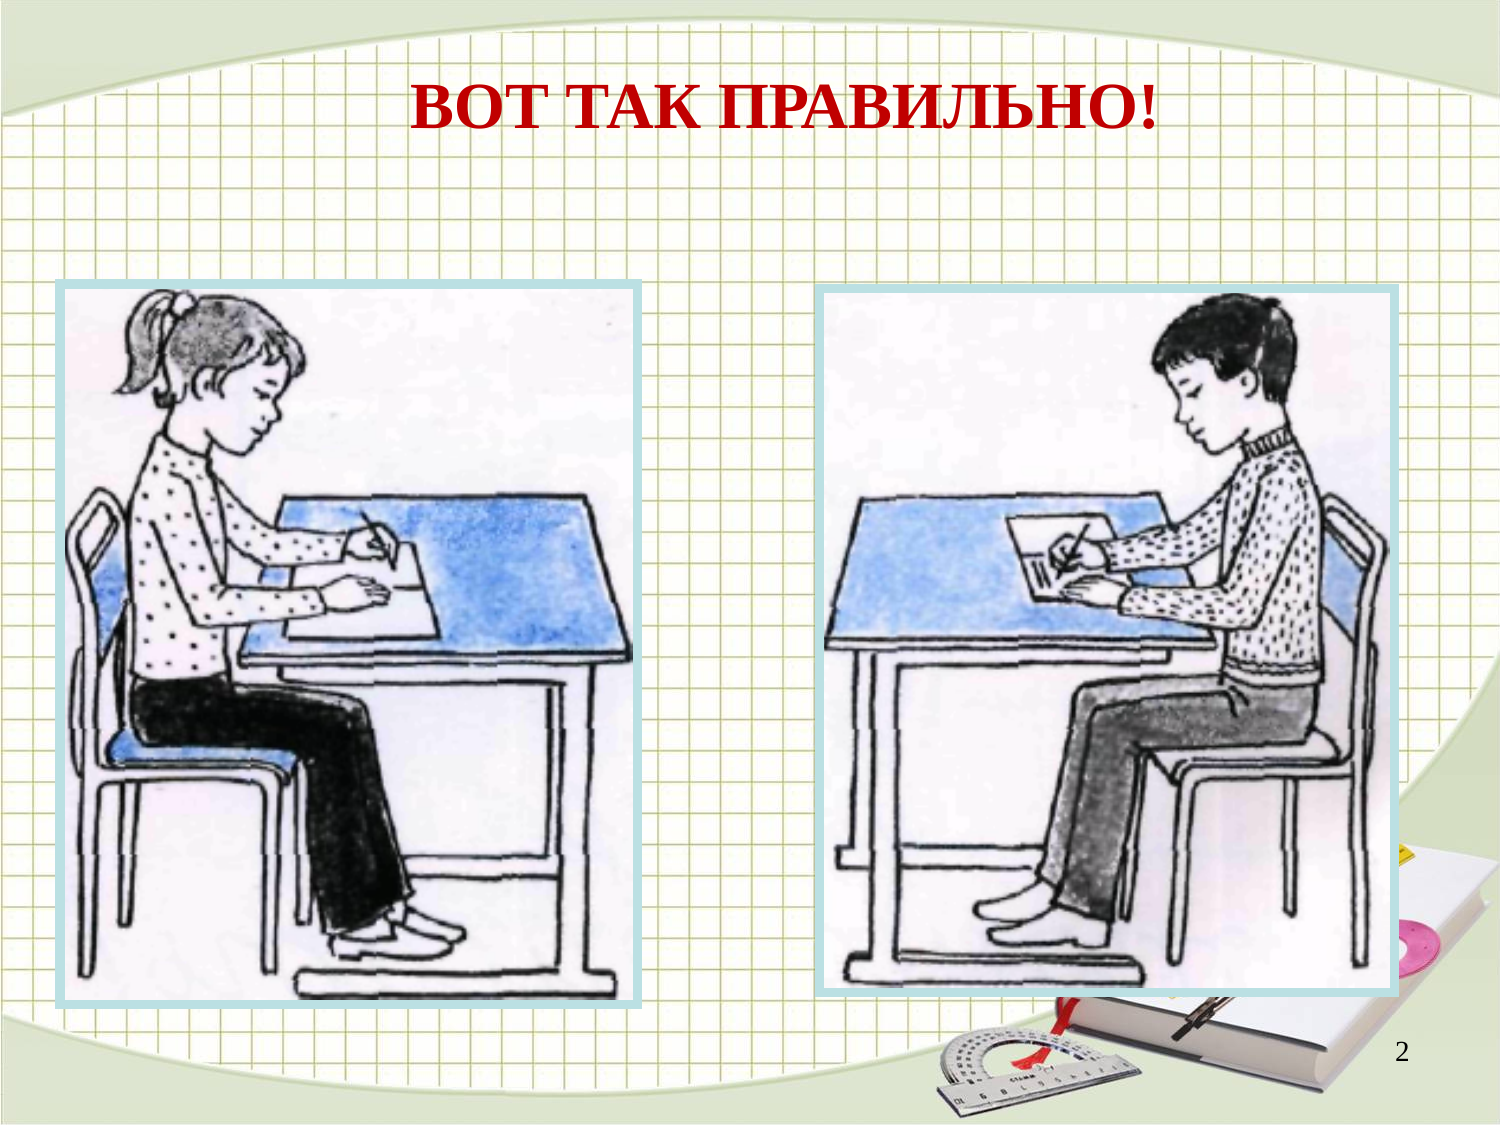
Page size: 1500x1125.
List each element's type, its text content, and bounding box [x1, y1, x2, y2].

picture [0, 0, 1500, 1125]
title ВОТ ТАК ПРАВИЛЬНО! [147, 54, 1423, 149]
slide_number 2 [1074, 1024, 1425, 1103]
